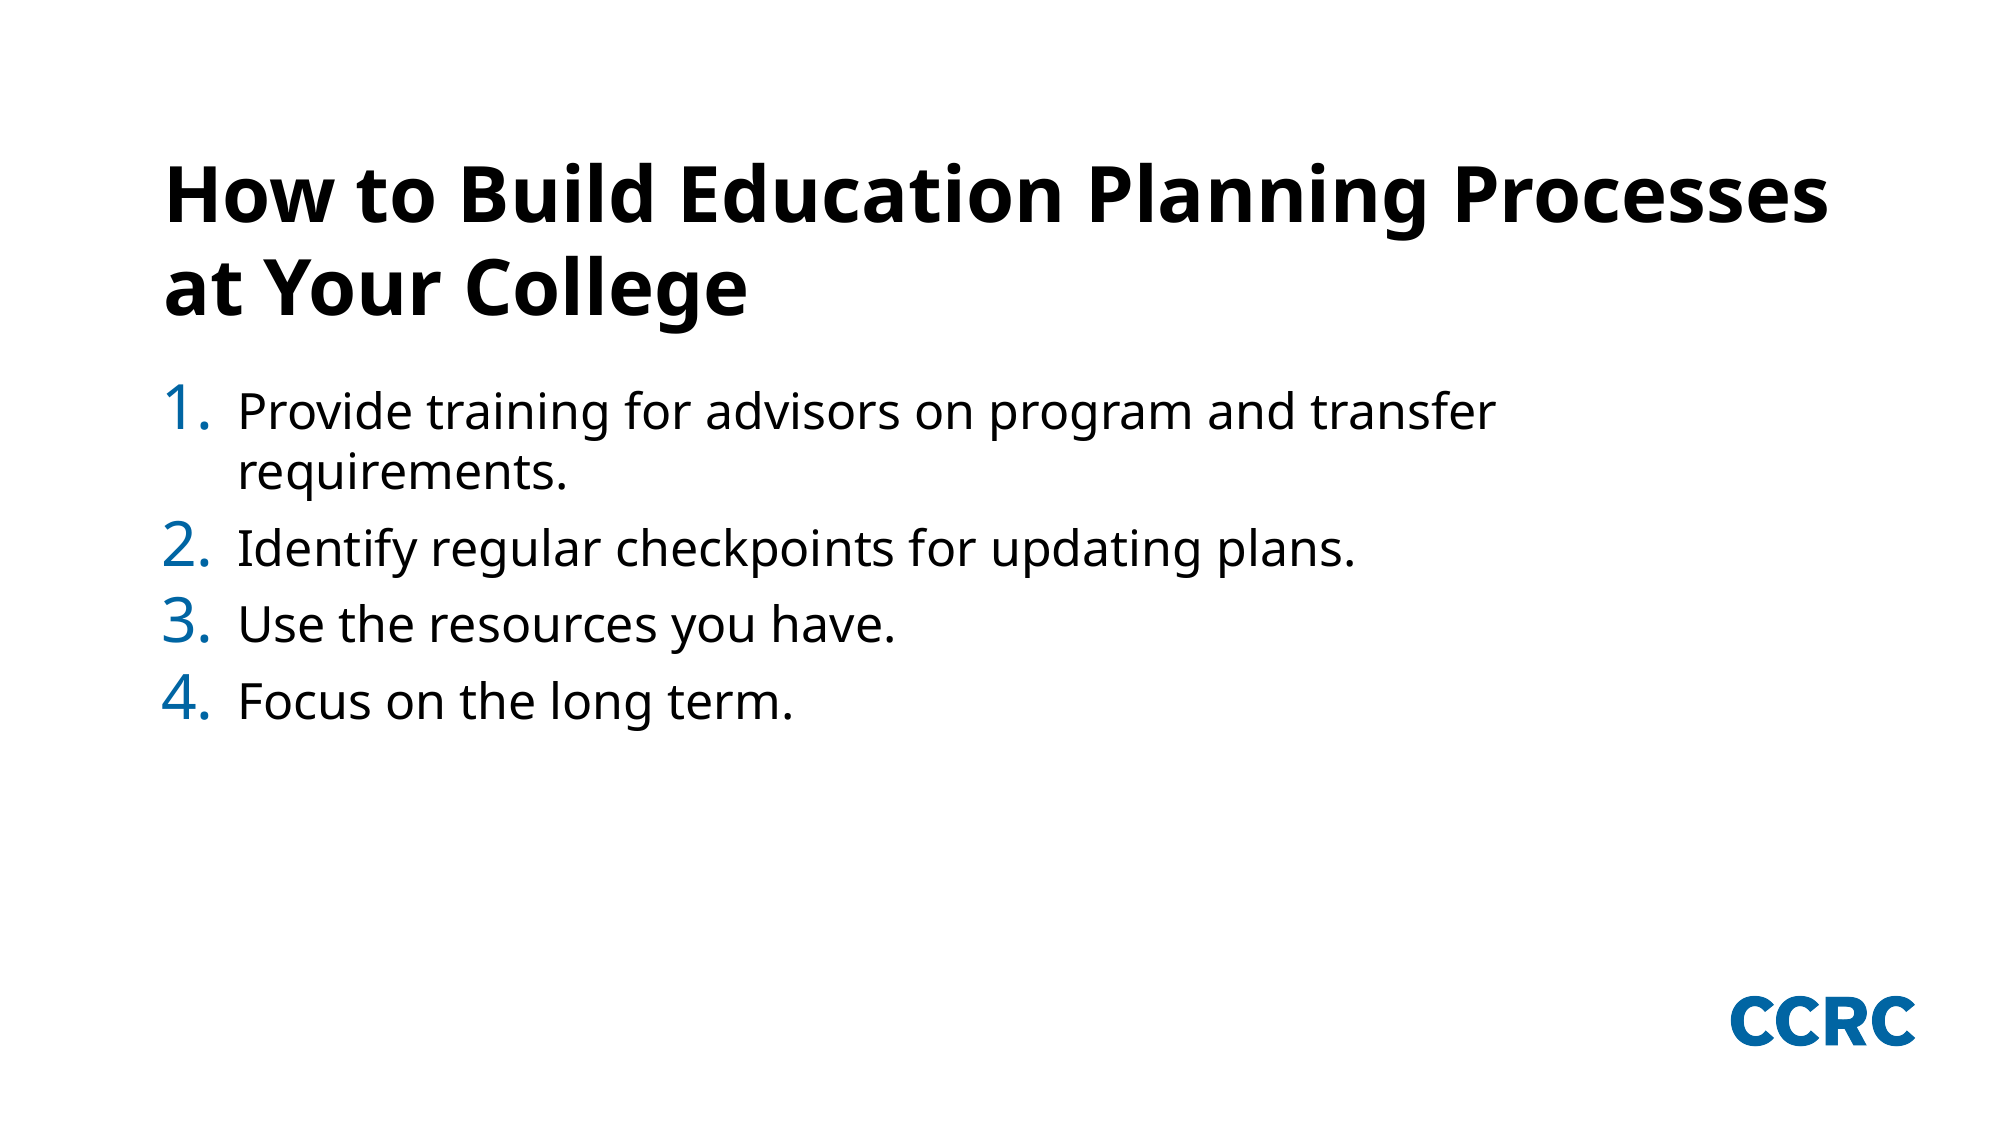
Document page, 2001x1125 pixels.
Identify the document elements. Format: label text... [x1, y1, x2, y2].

list Provide training for advisors on program and transfer requirements. Identify regular checkpoints for updating plans. Use the resources you have. Focus on the long term. [140, 359, 1850, 1001]
picture [1727, 987, 1919, 1055]
title How to Build Education Planning Processes at Your College [143, 124, 1853, 312]
